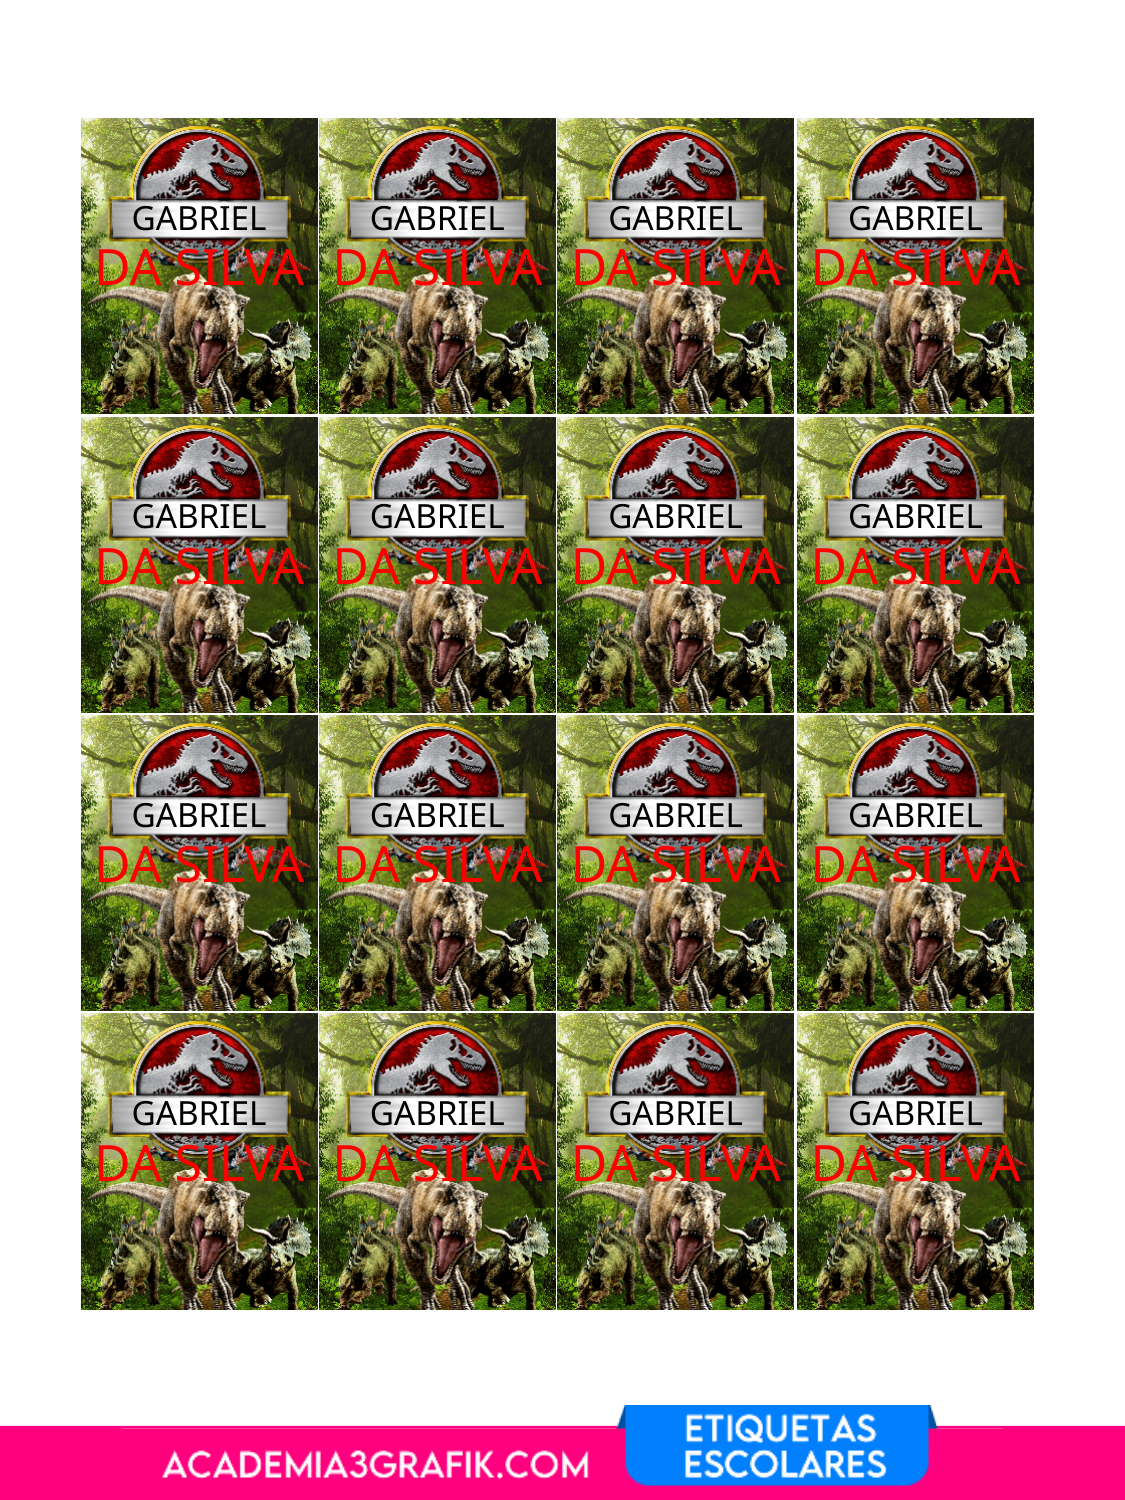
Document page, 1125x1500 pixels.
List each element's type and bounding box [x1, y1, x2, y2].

picture [797, 1013, 1034, 1310]
picture [319, 1013, 556, 1310]
picture [81, 715, 318, 1011]
picture [319, 417, 556, 713]
picture [319, 715, 556, 1011]
picture [557, 715, 794, 1011]
picture [797, 417, 1034, 713]
picture [122, 1405, 1003, 1500]
picture [797, 715, 1034, 1011]
picture [81, 118, 318, 414]
picture [557, 417, 794, 713]
picture [557, 118, 794, 414]
picture [81, 417, 318, 713]
picture [81, 1013, 318, 1310]
picture [557, 1013, 794, 1310]
picture [319, 118, 556, 414]
picture [797, 118, 1034, 414]
